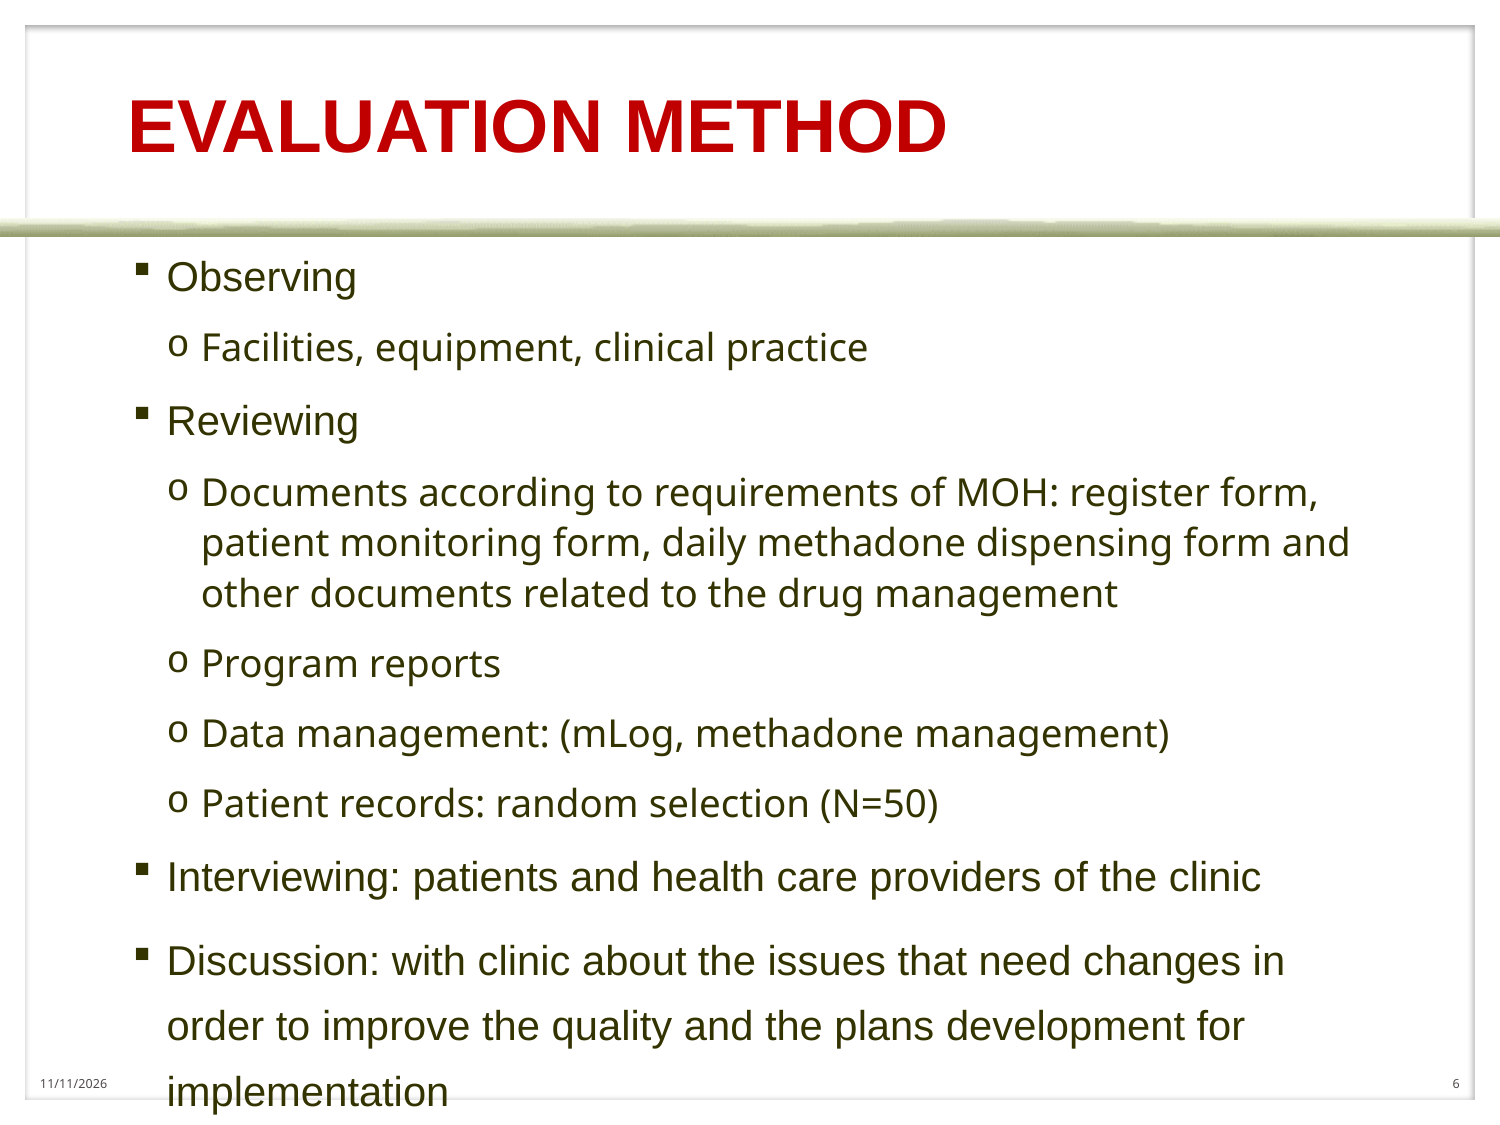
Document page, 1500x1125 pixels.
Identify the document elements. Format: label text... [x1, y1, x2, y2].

title EVALUATION METHOD [112, 68, 1388, 175]
slide_number 6 [1125, 1069, 1475, 1100]
list Observing Facilities, equipment, clinical practice Reviewing Documents according to requirements of MOH: register form, patient monitoring form, daily methadone dispensing form and other documents related to the drug management Program reports Data management: (mLog, methadone management) Patient records: random selection (N=50) Interviewing: patients and health care providers of the clinic Discussion: with clinic about the issues that need changes in order to improve the quality and the plans development for implementation [50, 236, 1410, 1125]
picture [0, 218, 1500, 237]
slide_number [24, 1069, 375, 1100]
